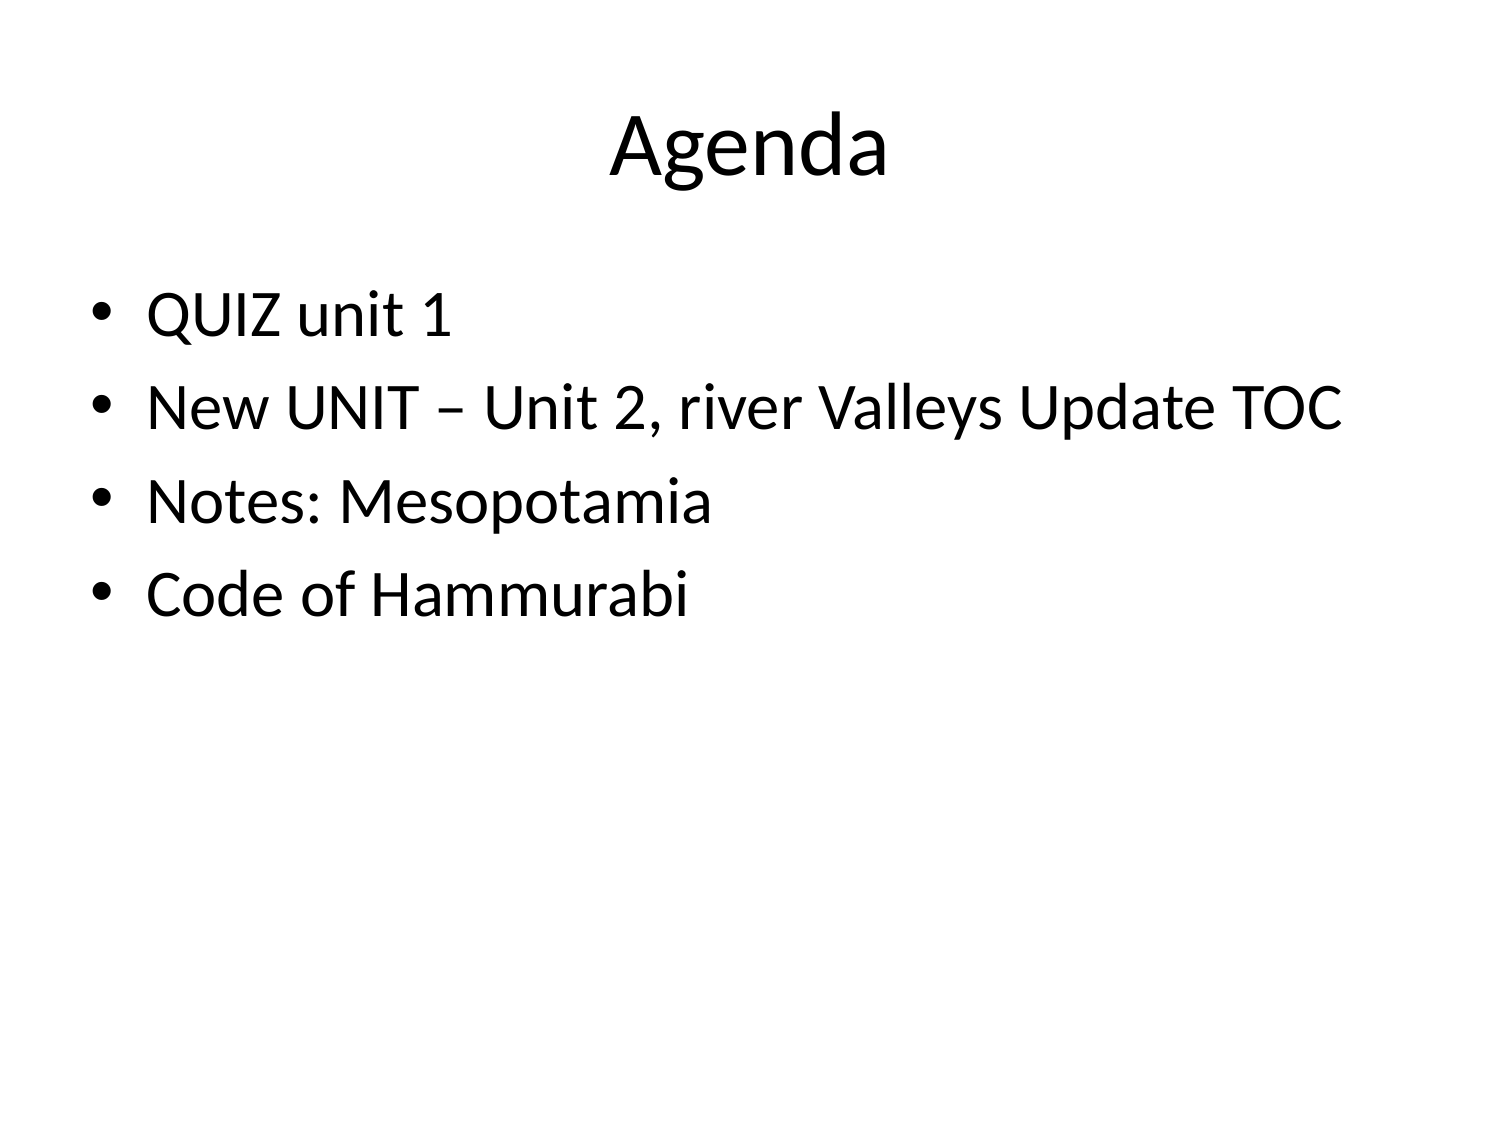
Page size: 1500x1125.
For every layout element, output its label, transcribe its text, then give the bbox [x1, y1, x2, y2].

list QUIZ unit 1 New UNIT – Unit 2, river Valleys Update TOC Notes: Mesopotamia Code of Hammurabi [75, 262, 1425, 1005]
title Agenda [75, 45, 1425, 233]
